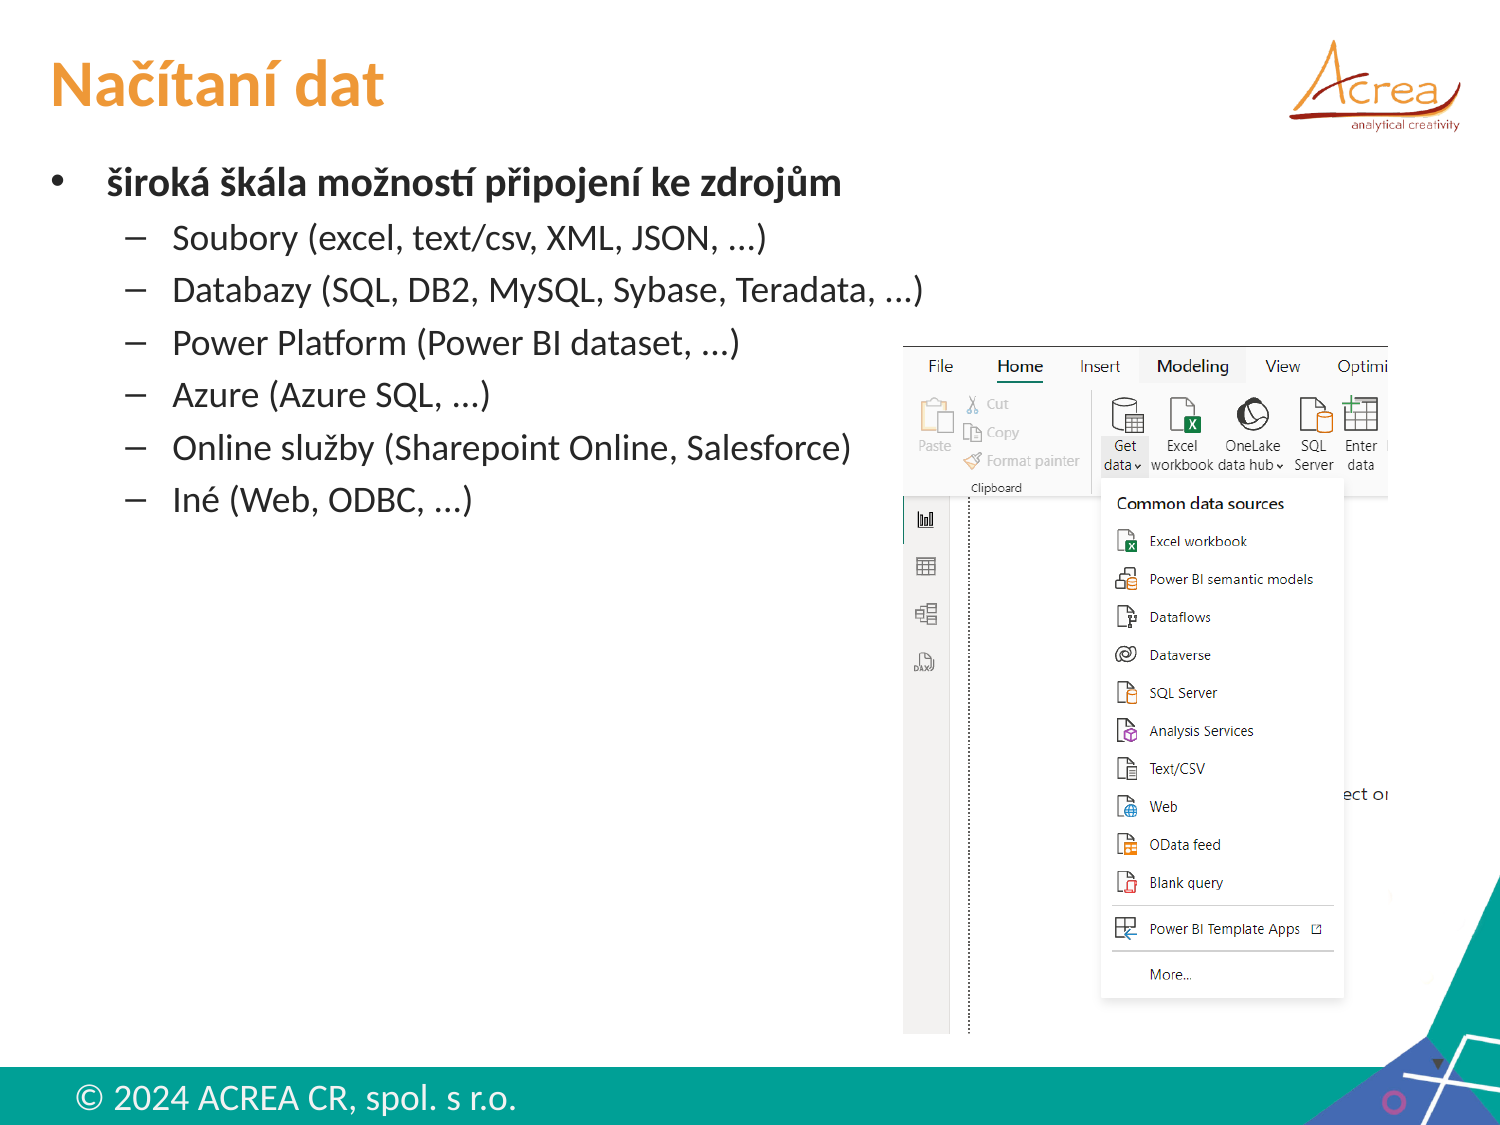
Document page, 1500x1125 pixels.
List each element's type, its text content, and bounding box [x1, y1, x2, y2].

list široká škála možností připojení ke zdrojům Soubory (excel, text/csv, XML, JSON, ...) Databazy (SQL, DB2, MySQL, Sybase, Teradata, ...) Power Platform (Power BI dataset, ...) Azure (Azure SQL, ...) Online služby (Sharepoint Online, Salesforce) Iné (Web, ODBC, ...) [35, 147, 1453, 1010]
picture [1249, 10, 1500, 161]
picture [903, 346, 1500, 1125]
title Načítaní dat [35, 35, 1276, 124]
